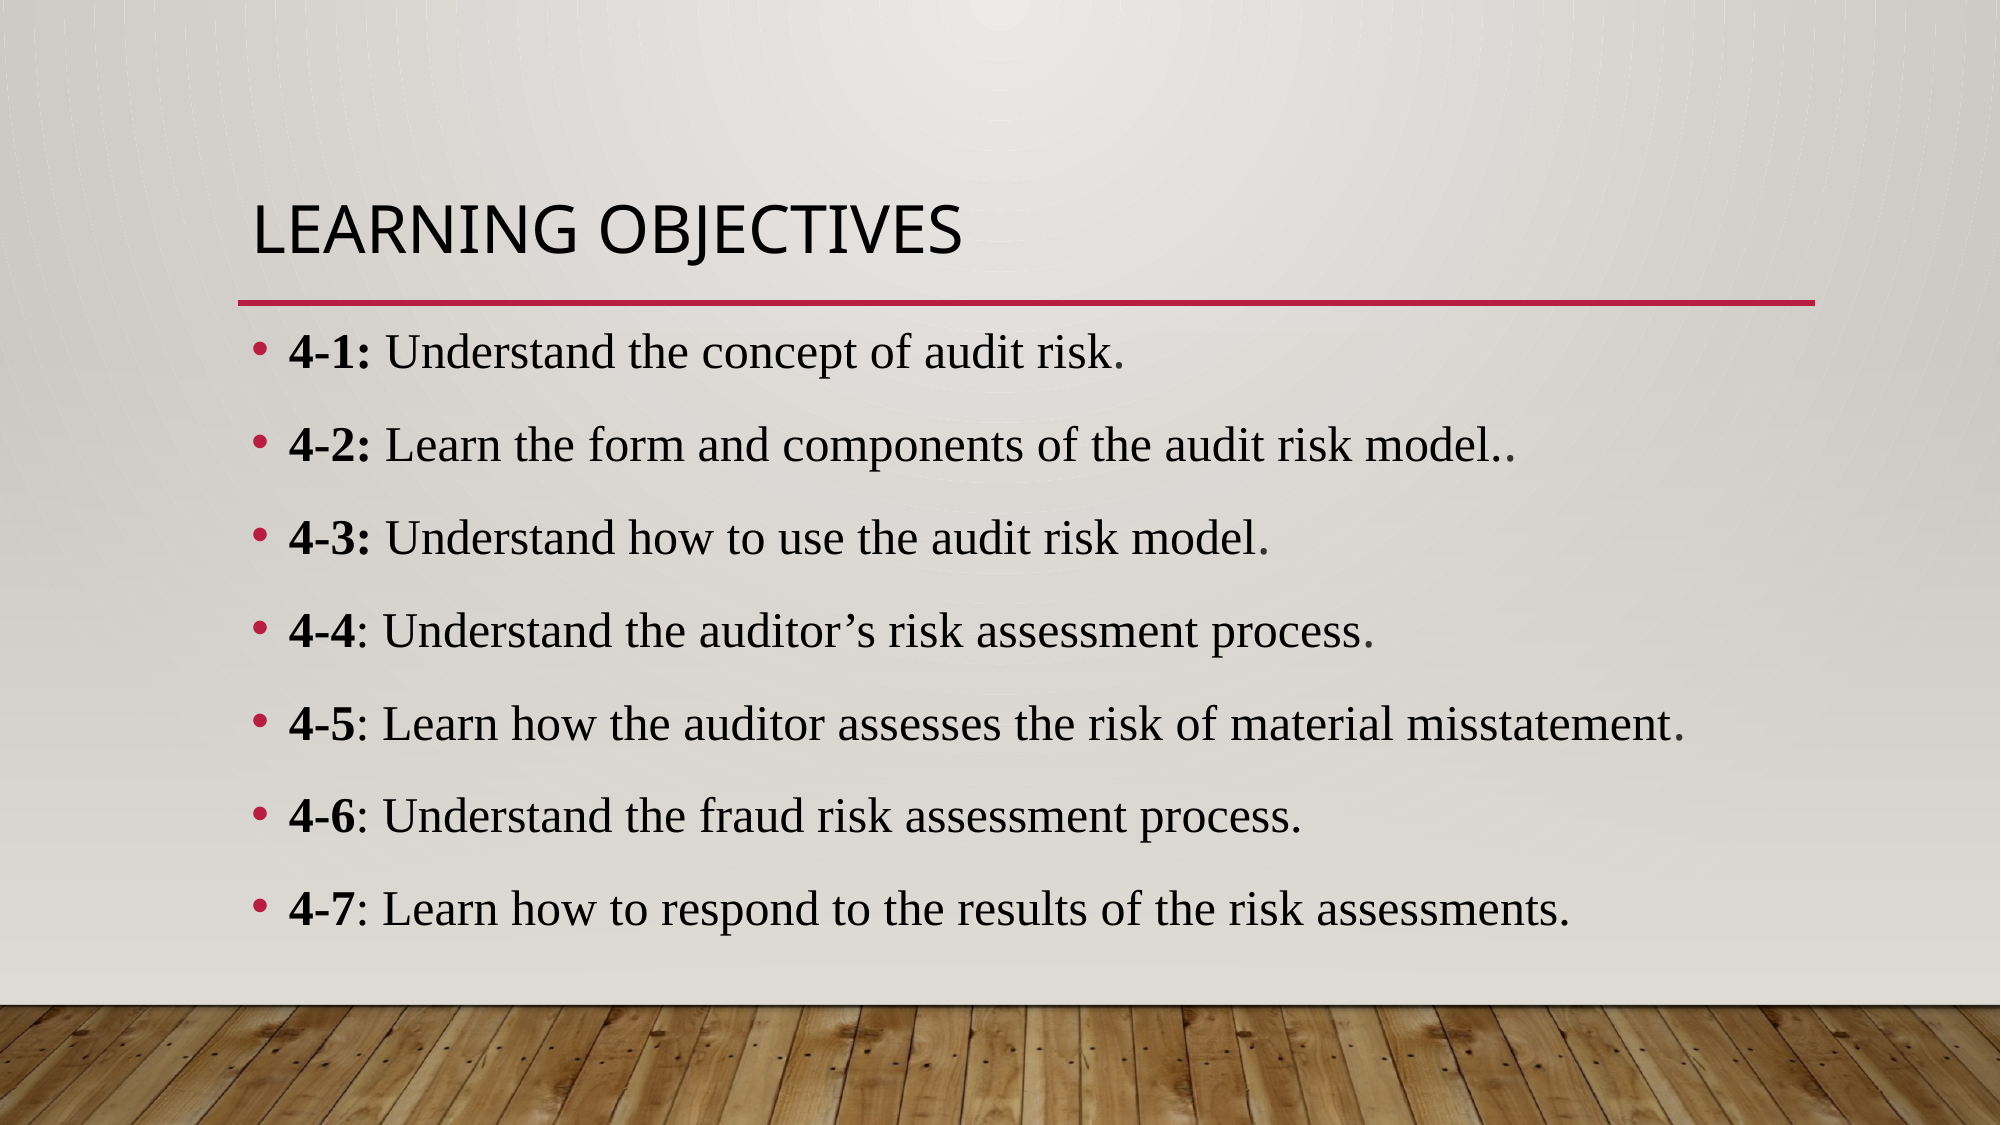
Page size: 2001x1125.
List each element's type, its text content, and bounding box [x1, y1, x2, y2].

text_box Learning Objectives [236, 188, 1814, 299]
list 4-1: Understand the concept of audit risk. 4-2: Learn the form and components of the audit risk model.. 4-3: Understand how to use the audit risk model. 4-4: Understand the auditor’s risk assessment process. 4-5: Learn how the auditor assesses the risk of material misstatement. 4-6: Understand the fraud risk assessment process. 4-7: Learn how to respond to the results of the risk assessments. [236, 299, 1902, 1005]
picture [0, 1005, 2000, 1125]
